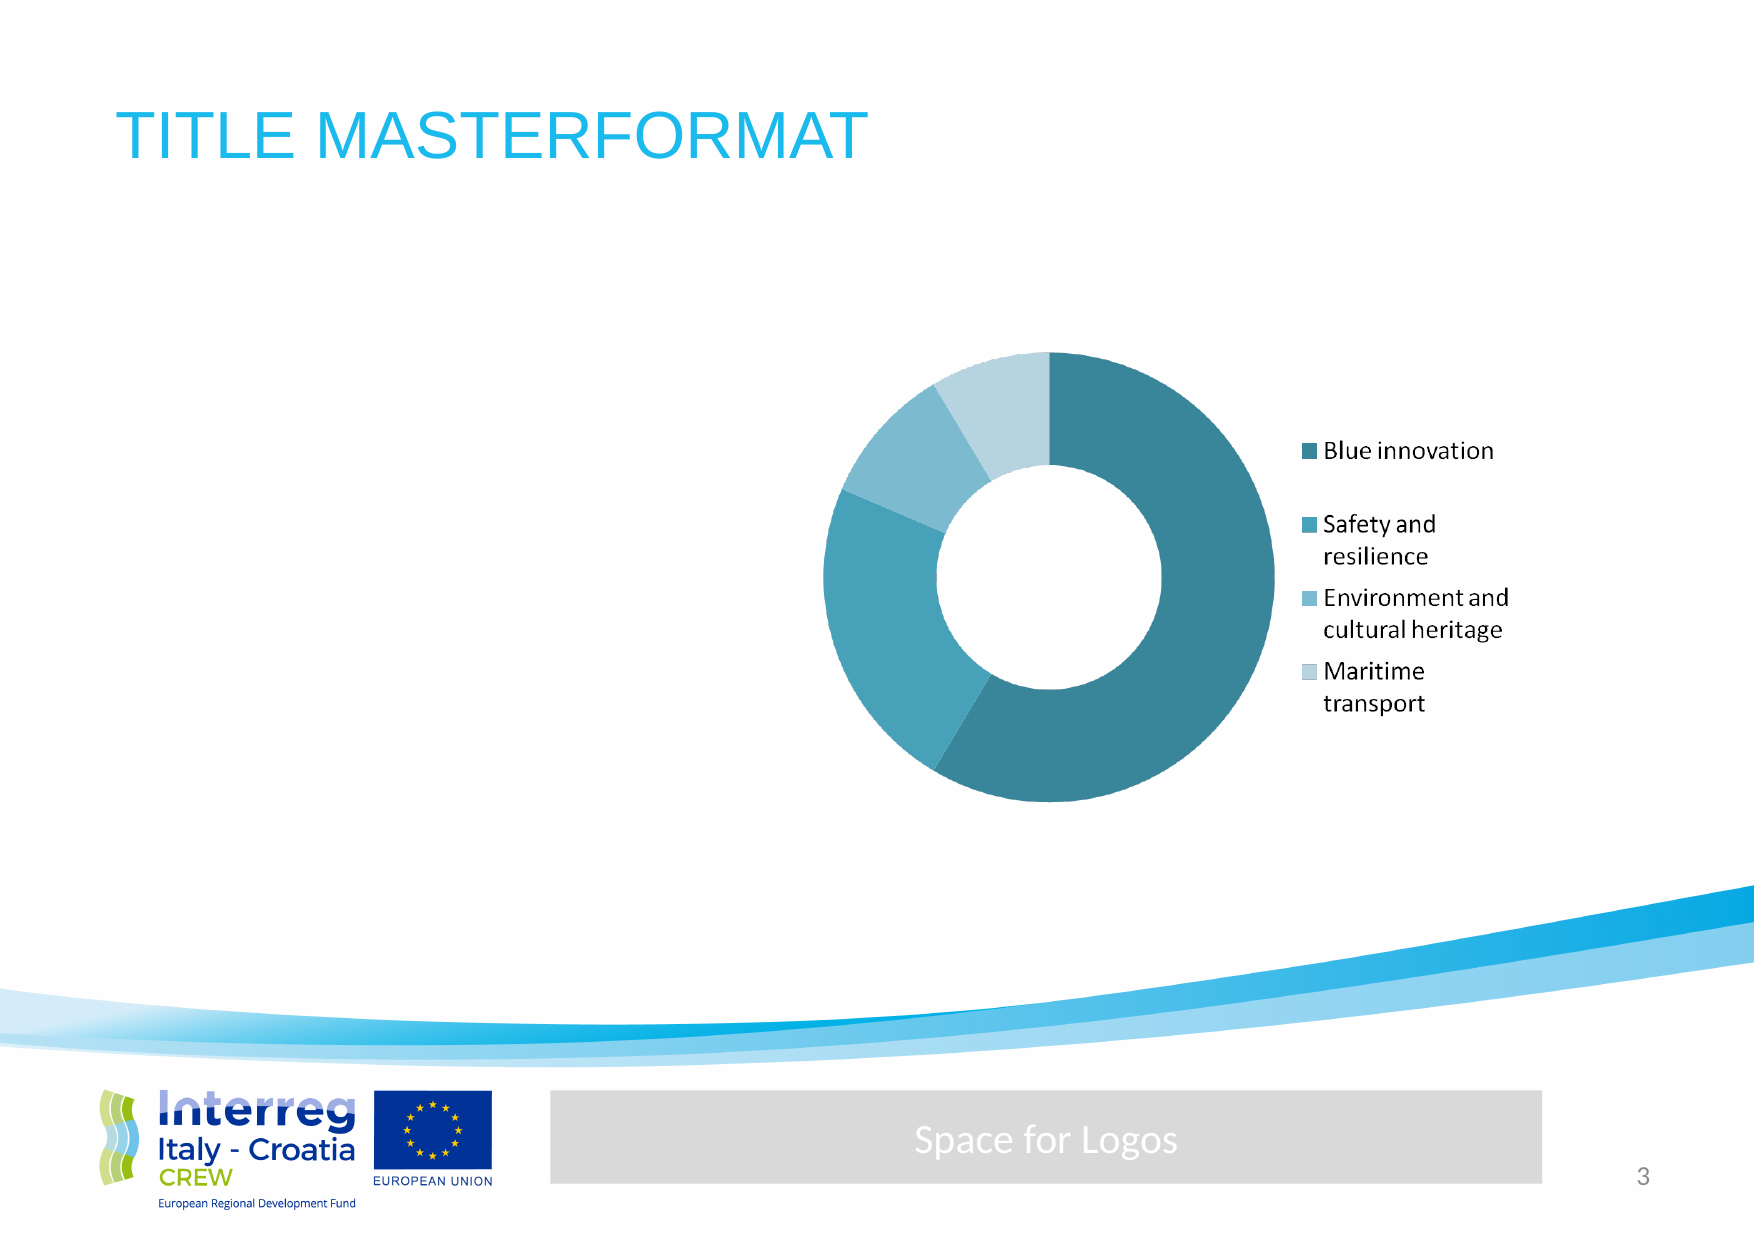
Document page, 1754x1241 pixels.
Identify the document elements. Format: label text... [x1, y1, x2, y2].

text_box Space for Logos [549, 1089, 1543, 1185]
picture [0, 0, 1754, 1241]
slide_number 3 [1607, 1141, 1666, 1208]
text_box TITLE MASTERFORMAT [97, 83, 1656, 181]
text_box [801, 315, 1530, 839]
